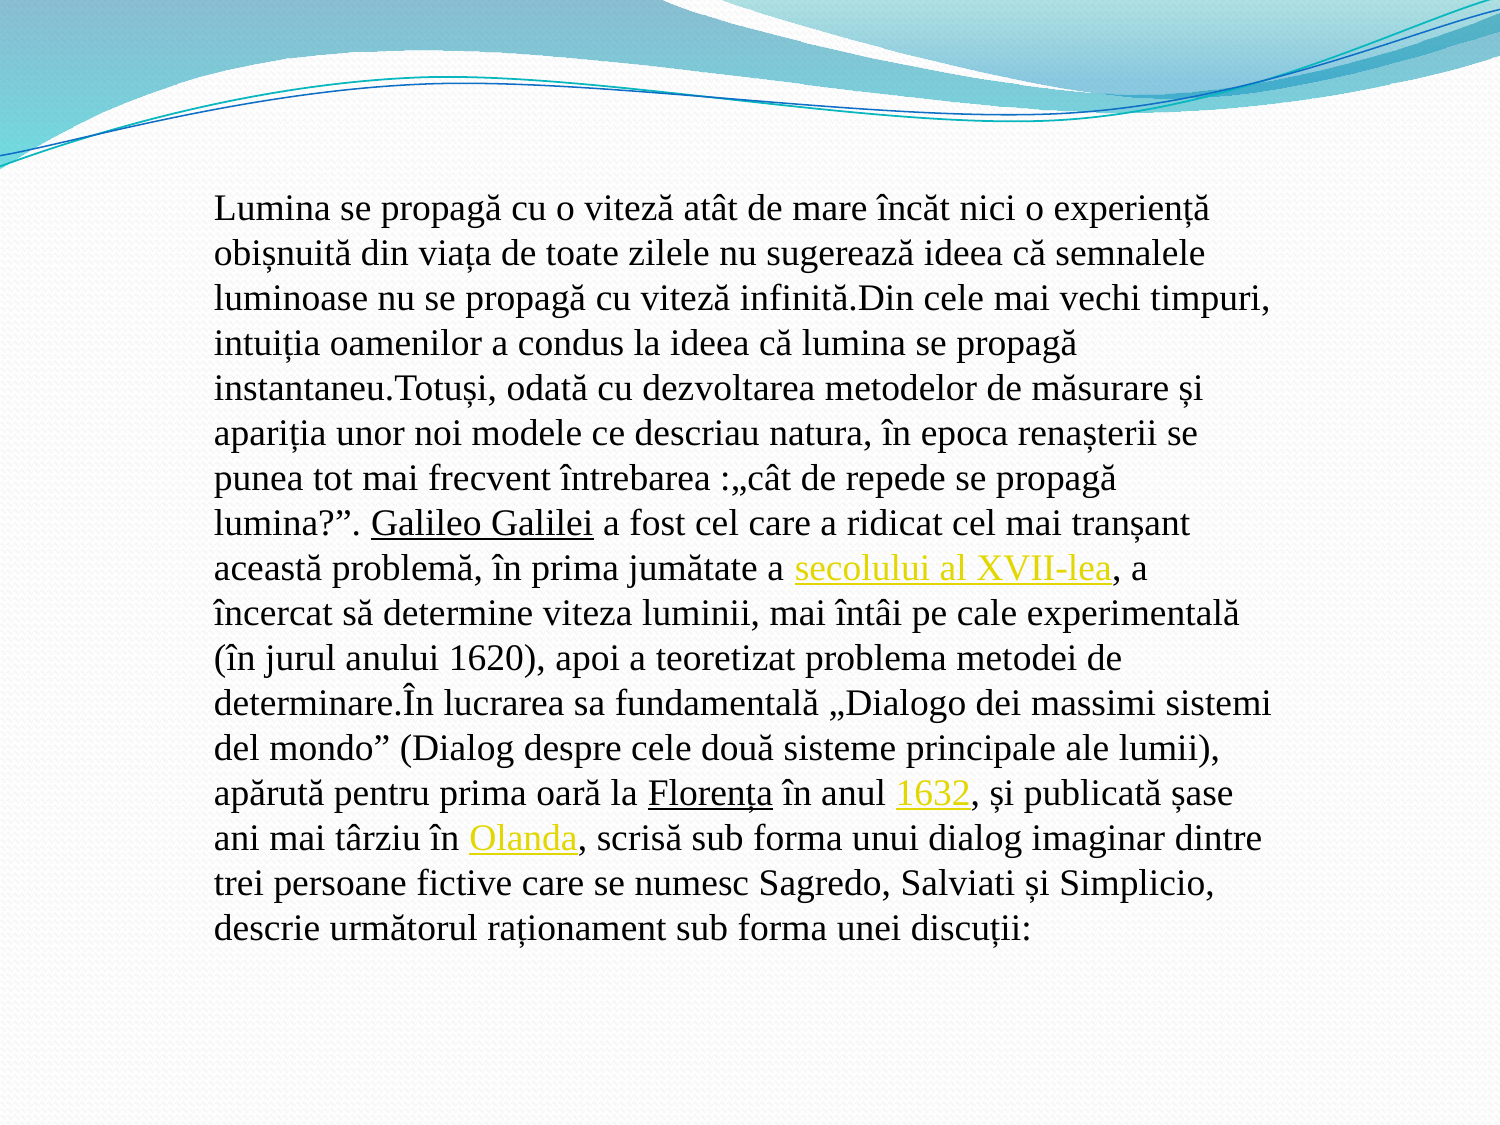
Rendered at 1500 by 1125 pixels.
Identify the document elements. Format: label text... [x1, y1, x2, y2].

text_box Lumina se propagă cu o viteză atât de mare încăt nici o experiență obișnuită din viața de toate zilele nu sugerează ideea că semnalele luminoase nu se propagă cu viteză infinită.Din cele mai vechi timpuri, intuiția oamenilor a condus la ideea că lumina se propagă instantaneu.Totuși, odată cu dezvoltarea metodelor de măsurare și apariția unor noi modele ce descriau natura, în epoca renașterii se punea tot mai frecvent întrebarea :„cât de repede se propagă lumina?”. Galileo Galilei a fost cel care a ridicat cel mai tranșant această problemă, în prima jumătate a secolului al XVII-lea, a încercat să determine viteza luminii, mai întâi pe cale experimentală (în jurul anului 1620), apoi a teoretizat problema metodei de determinare.În lucrarea sa fundamentală „Dialogo dei massimi sistemi del mondo” (Dialog despre cele două sisteme principale ale lumii), apărută pentru prima oară la Florența în anul 1632, și publicată șase ani mai târziu în Olanda, scrisă sub forma unui dialog imaginar dintre trei persoane fictive care se numesc Sagredo, Salviati și Simplicio, descrie următorul raționament sub forma unei discuții: [199, 175, 1289, 956]
